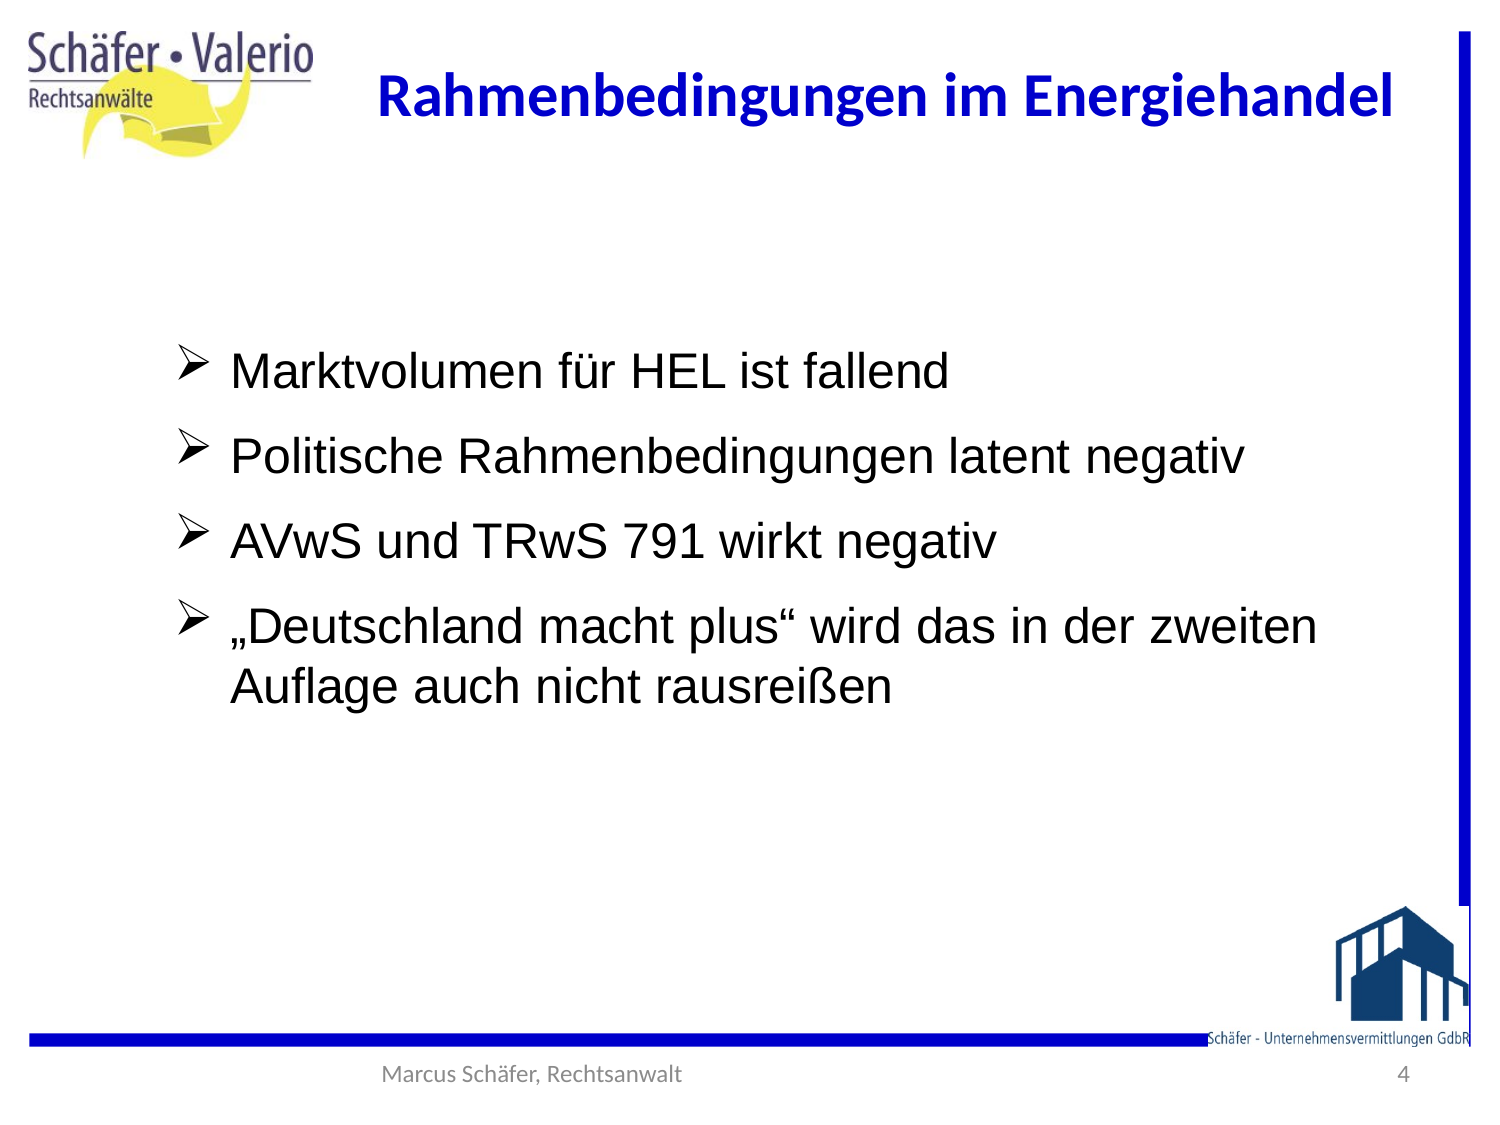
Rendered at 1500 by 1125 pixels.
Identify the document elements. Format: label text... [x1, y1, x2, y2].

slide_number 4 [1074, 1055, 1425, 1103]
picture [1208, 905, 1470, 1048]
footer Marcus Schäfer, Rechtsanwalt [76, 1055, 988, 1103]
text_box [29, 31, 1471, 1048]
picture [28, 31, 314, 160]
